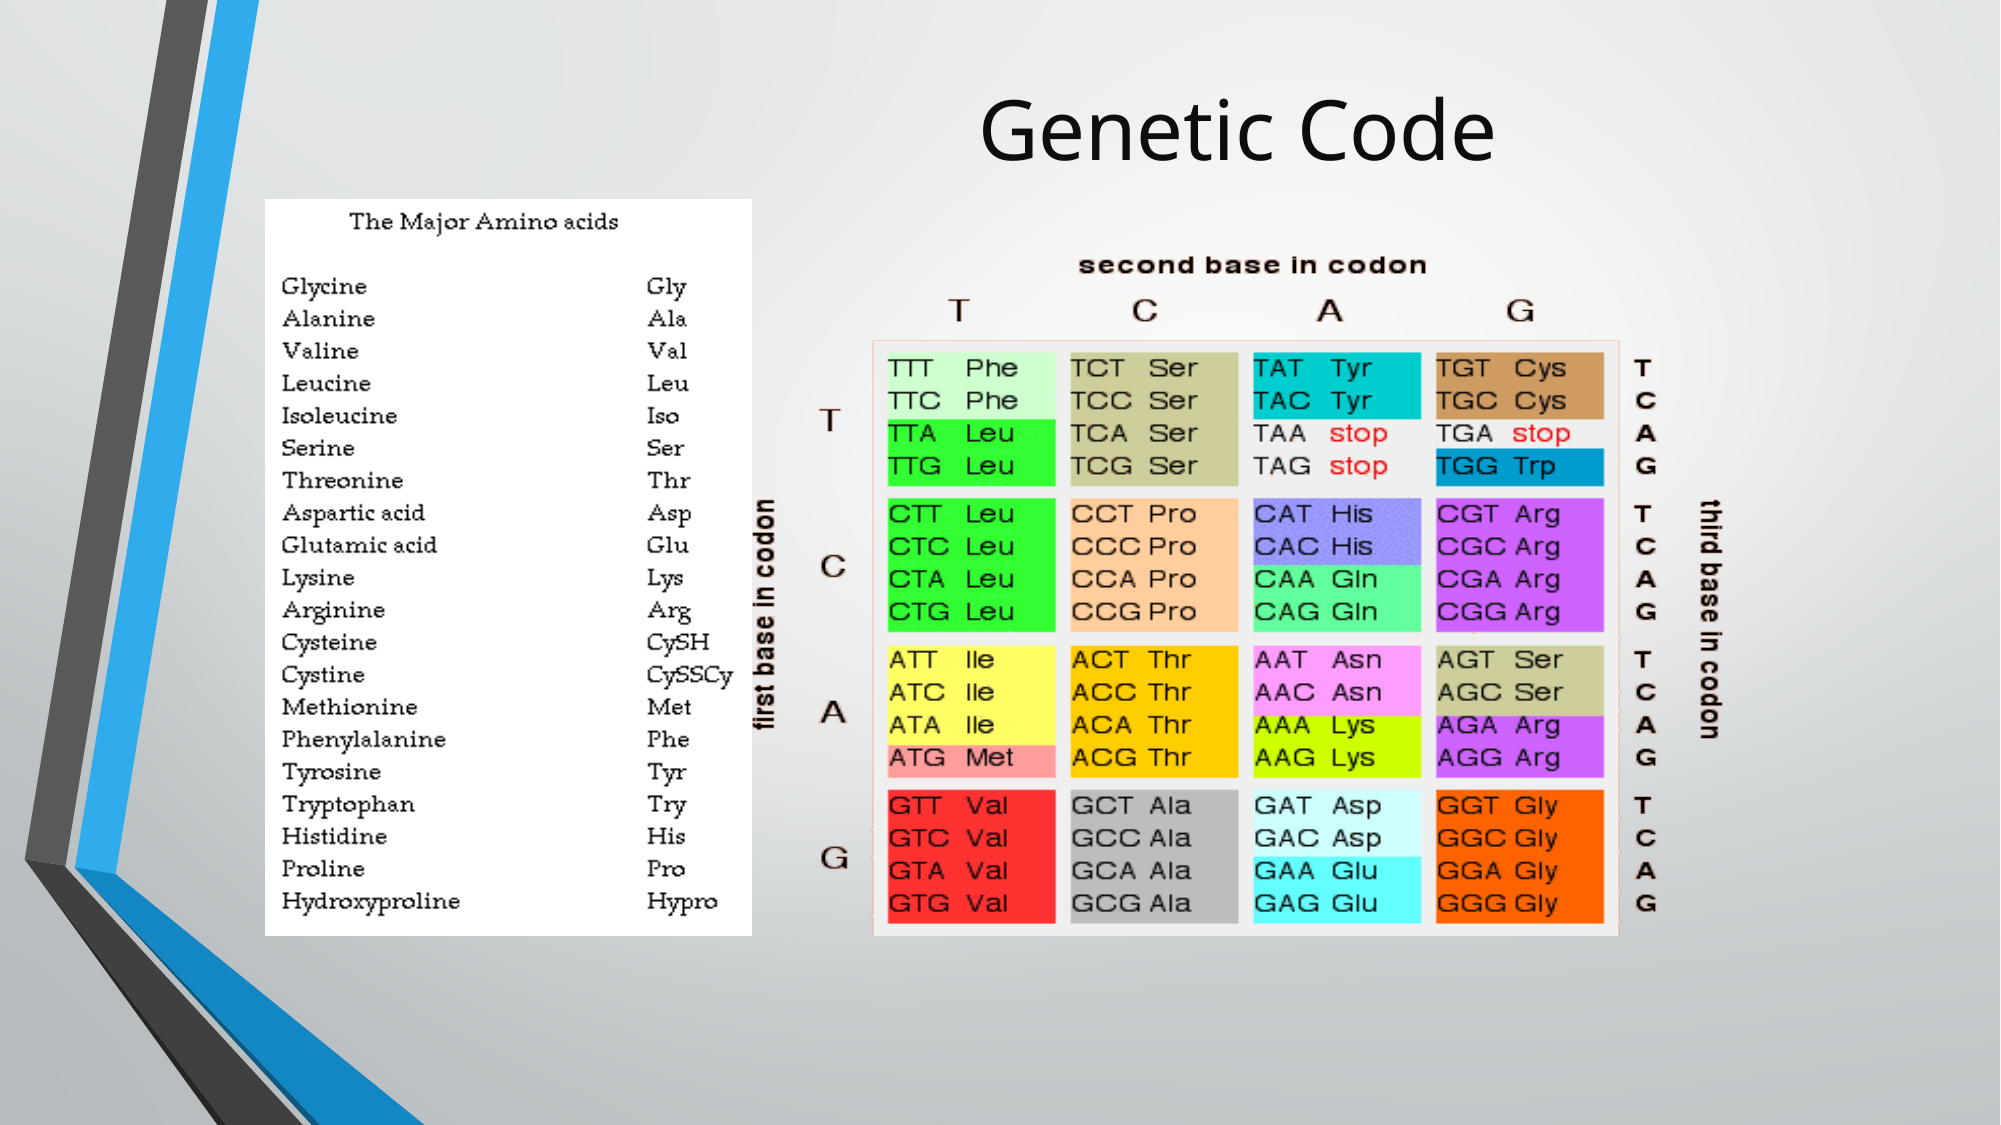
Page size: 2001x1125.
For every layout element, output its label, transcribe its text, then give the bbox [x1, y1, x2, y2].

picture [265, 199, 752, 936]
title Genetic Code [795, 54, 1682, 200]
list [752, 255, 1726, 936]
